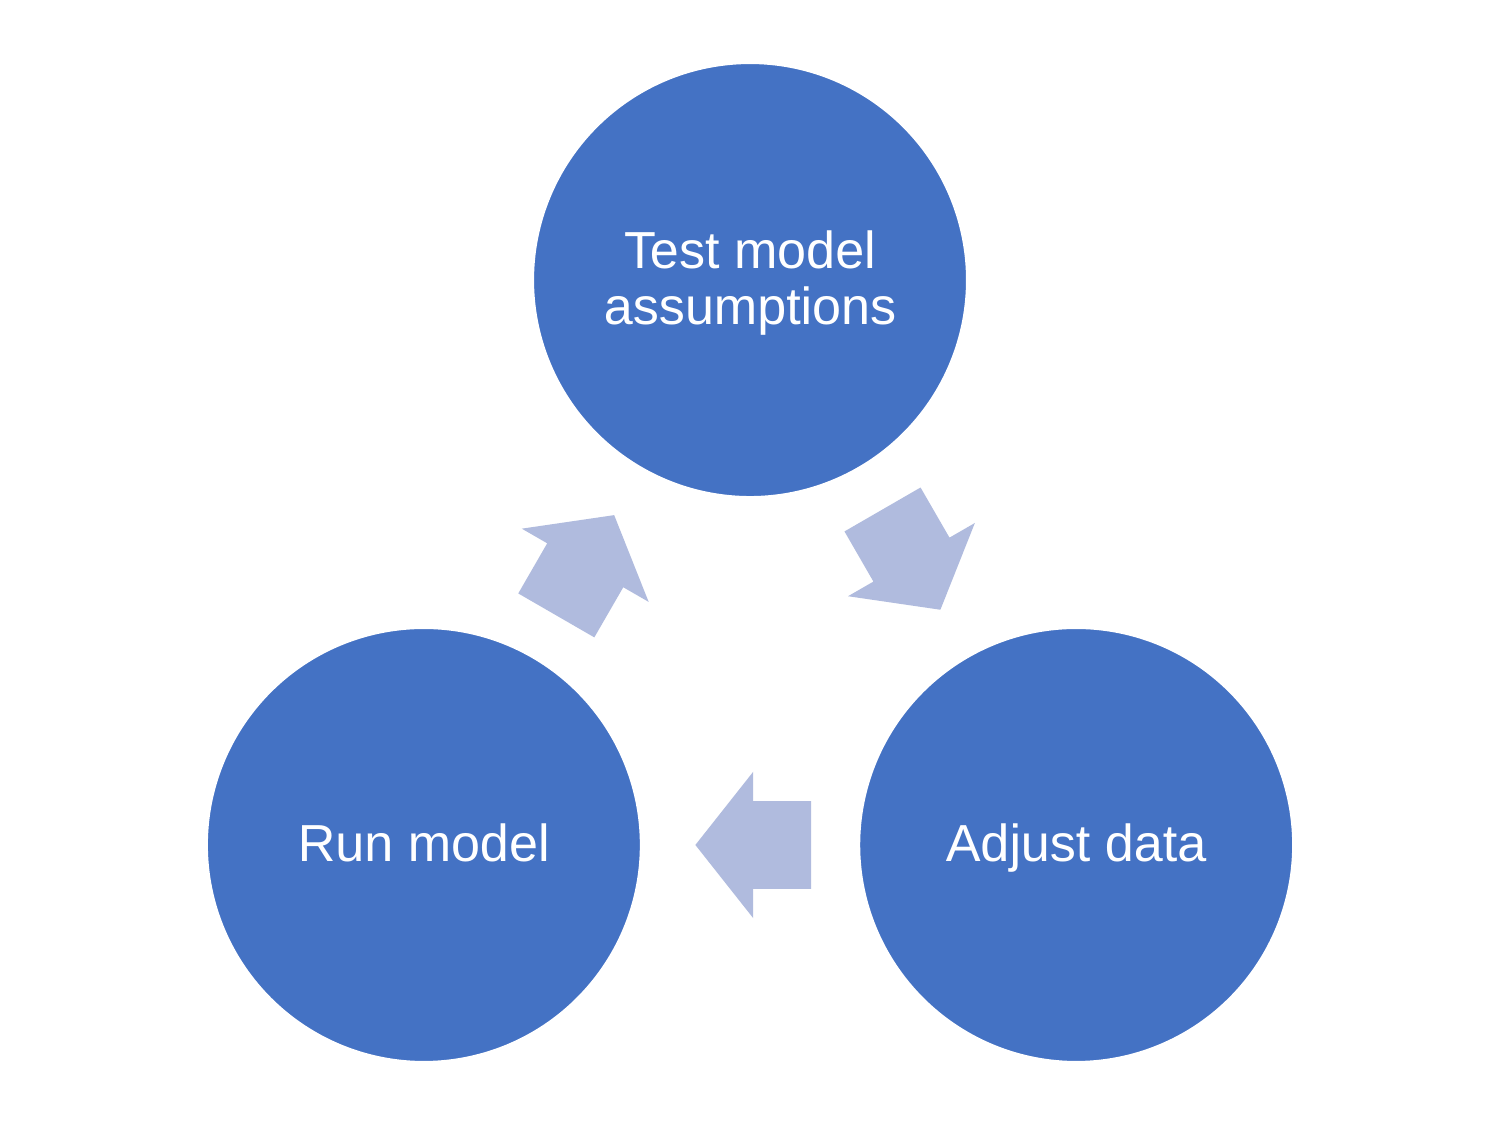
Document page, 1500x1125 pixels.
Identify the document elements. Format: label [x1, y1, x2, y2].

text_box [0, 62, 1500, 1063]
